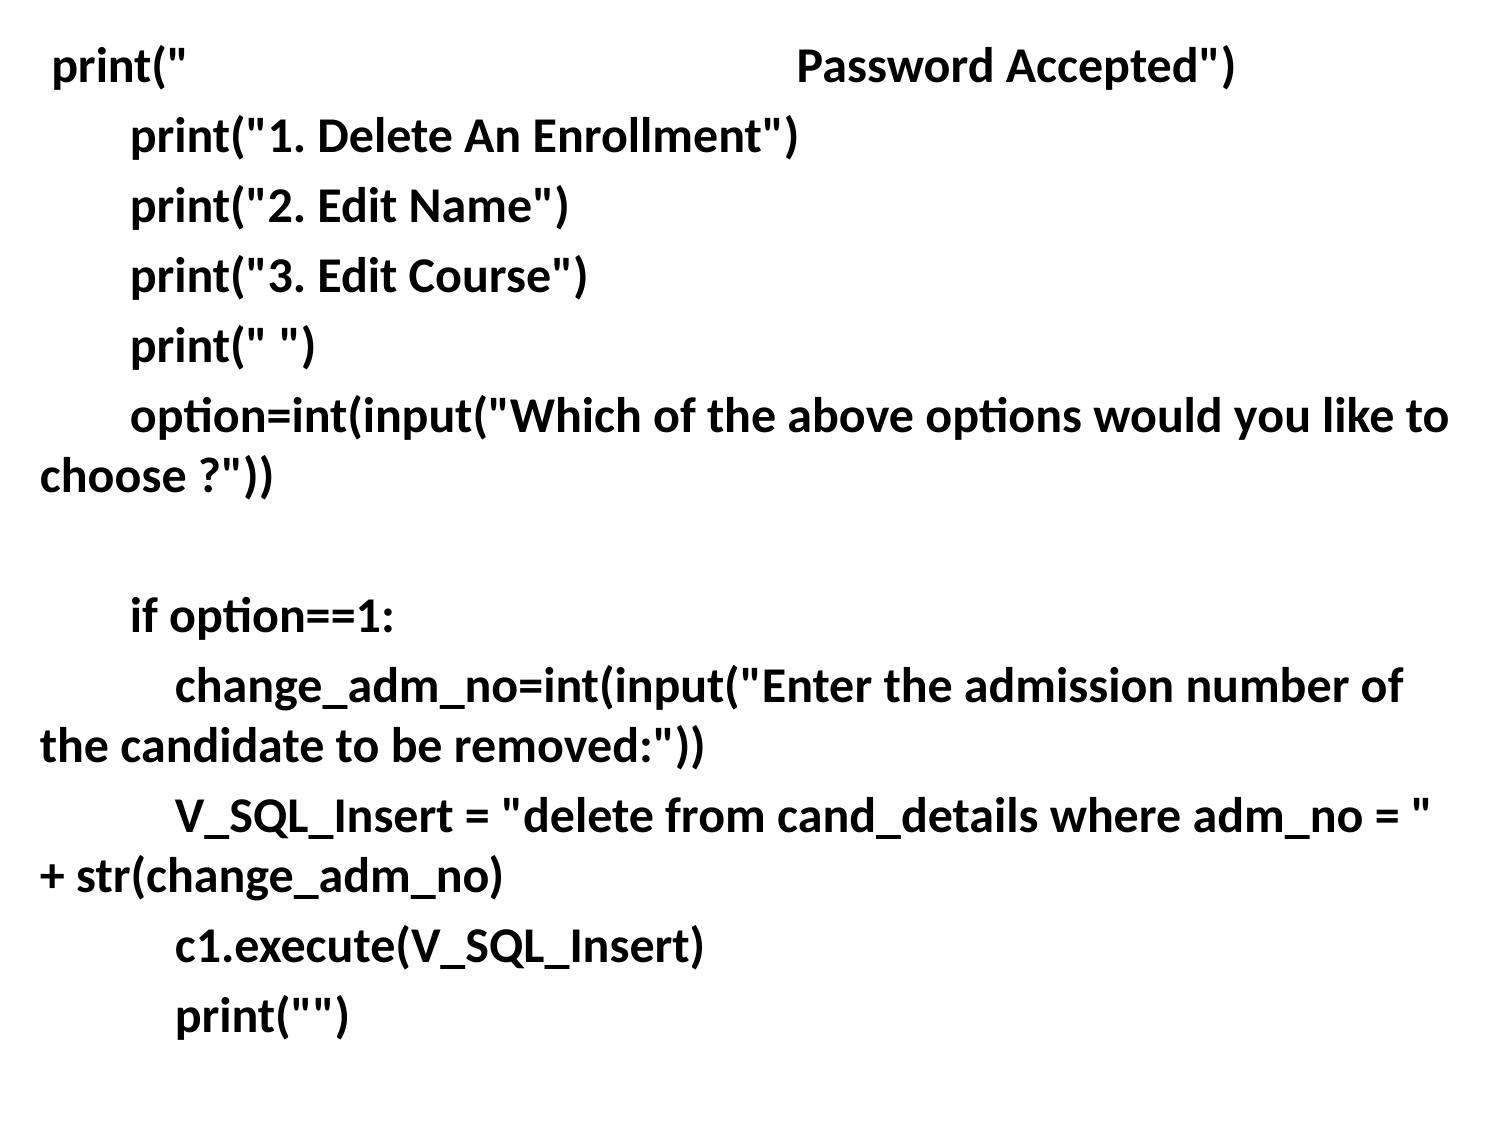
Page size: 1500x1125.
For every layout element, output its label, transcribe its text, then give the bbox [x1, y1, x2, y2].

subtitle print(" Password Accepted") print("1. Delete An Enrollment") print("2. Edit Name") print("3. Edit Course") print(" ") option=int(input("Which of the above options would you like to choose ?")) if option==1: change_adm_no=int(input("Enter the admission number of the candidate to be removed:")) V_SQL_Insert = "delete from cand_details where adm_no = " + str(change_adm_no) c1.execute(V_SQL_Insert) print("") [24, 24, 1475, 1100]
